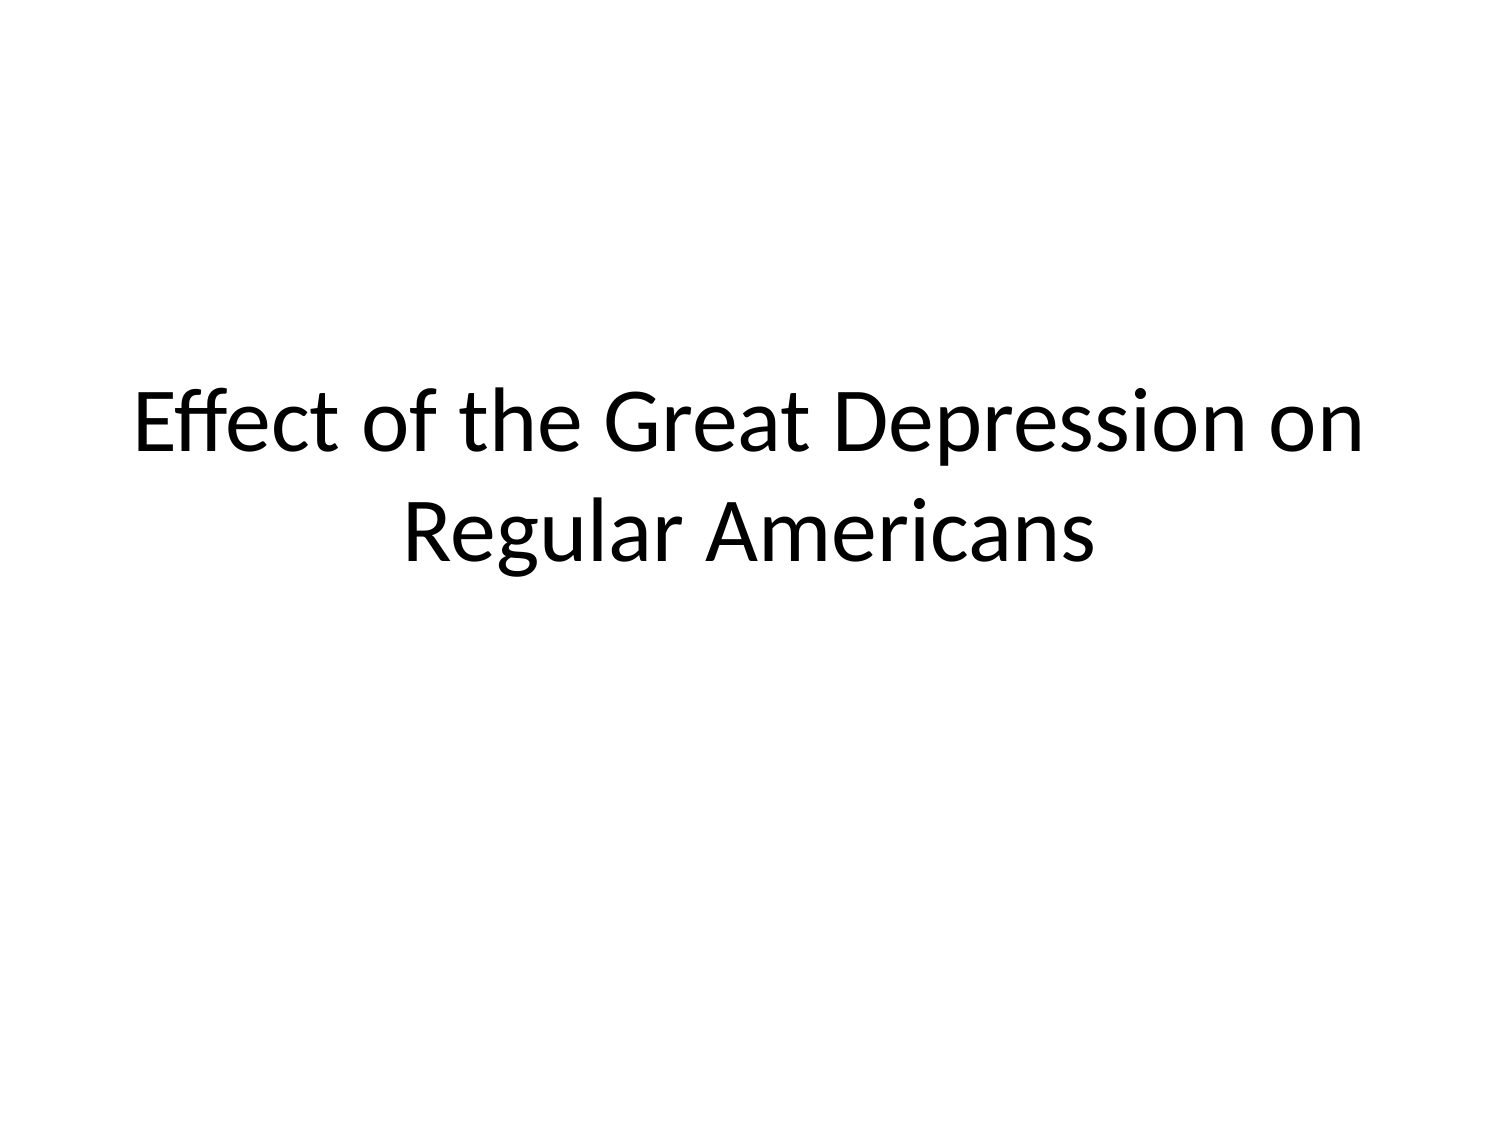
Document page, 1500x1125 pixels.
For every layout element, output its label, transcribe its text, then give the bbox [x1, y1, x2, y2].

title Effect of the Great Depression on Regular Americans [112, 349, 1388, 591]
